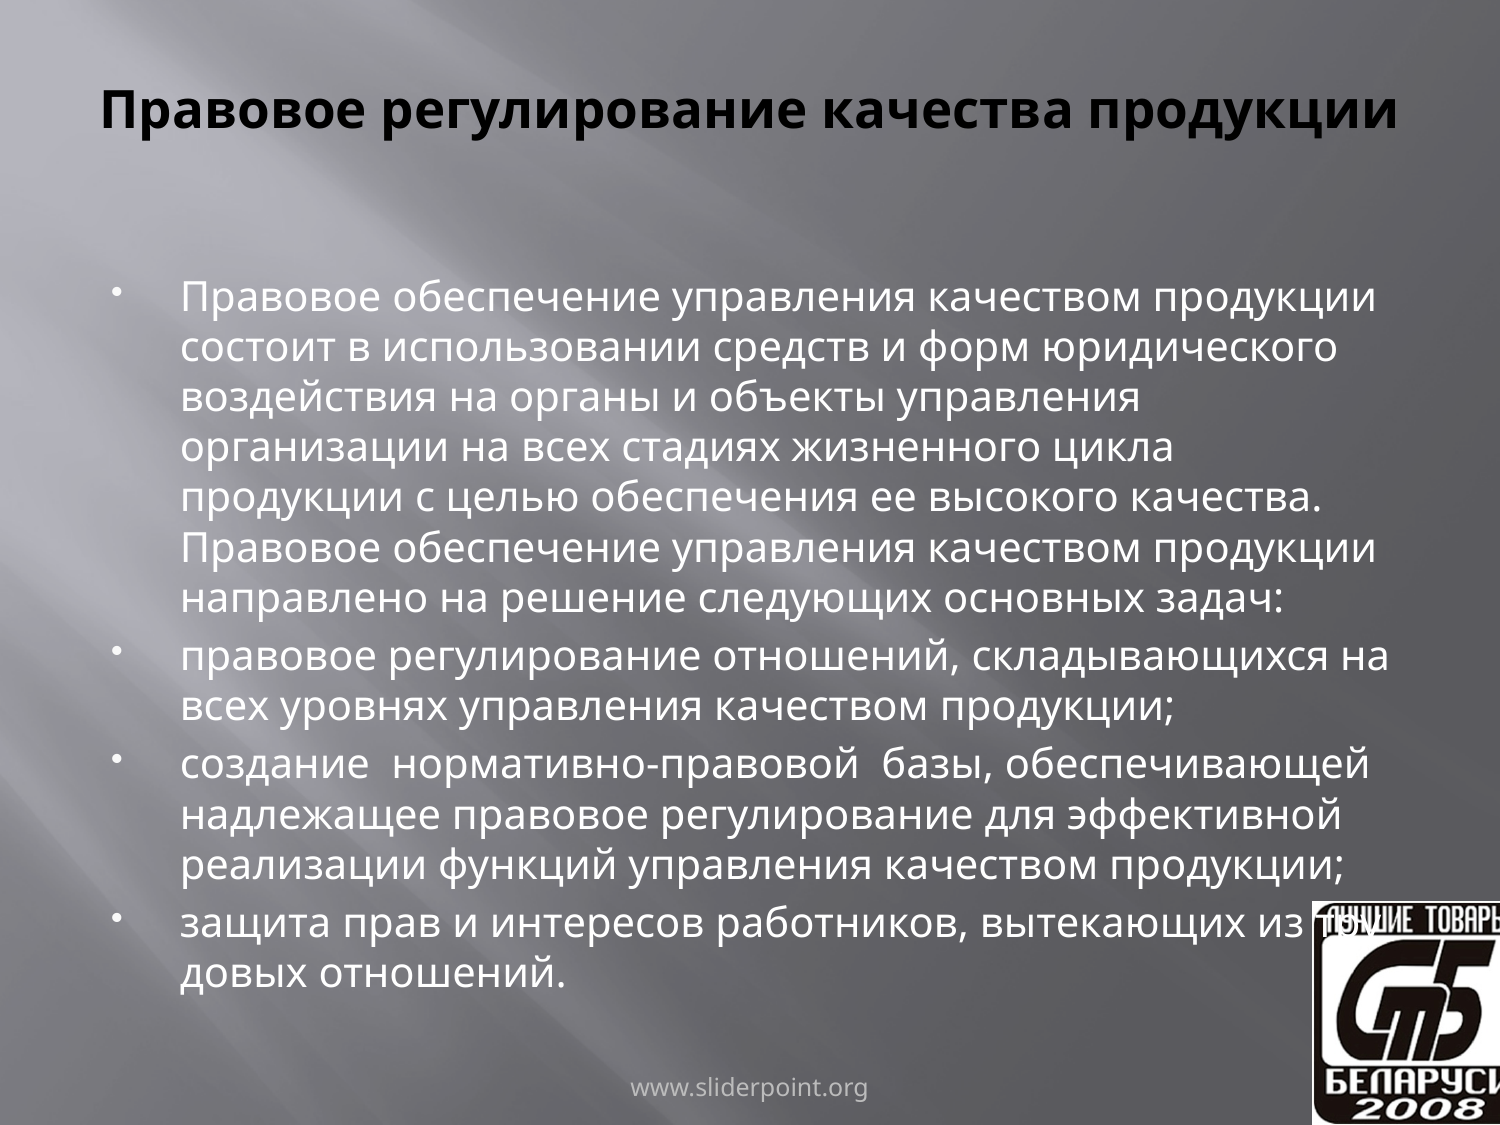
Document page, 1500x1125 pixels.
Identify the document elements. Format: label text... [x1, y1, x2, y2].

picture [1312, 900, 1500, 1125]
title Правовое регулирование качества продукции [75, 45, 1425, 233]
list Правовое обеспечение управления качеством продукции состо­ит в использовании средств и форм юридического воздействия на органы и объекты управления организации на всех стадиях жиз­ненного цикла продукции с целью обеспечения ее высокого качества. Правовое обеспечение управления качеством продукции на­правлено на решение следующих основных задач: правовое регулирование отношений, складывающихся на всех уровнях управления качеством продукции; создание нормативно-правовой базы, обеспечивающей надлежащее правовое регулирование для эффективной реа­лизации функций управления качеством продукции; защита прав и интересов работников, вытекающих из тру­довых отношений. [75, 262, 1425, 1035]
footer www.sliderpoint.org [512, 1052, 988, 1113]
